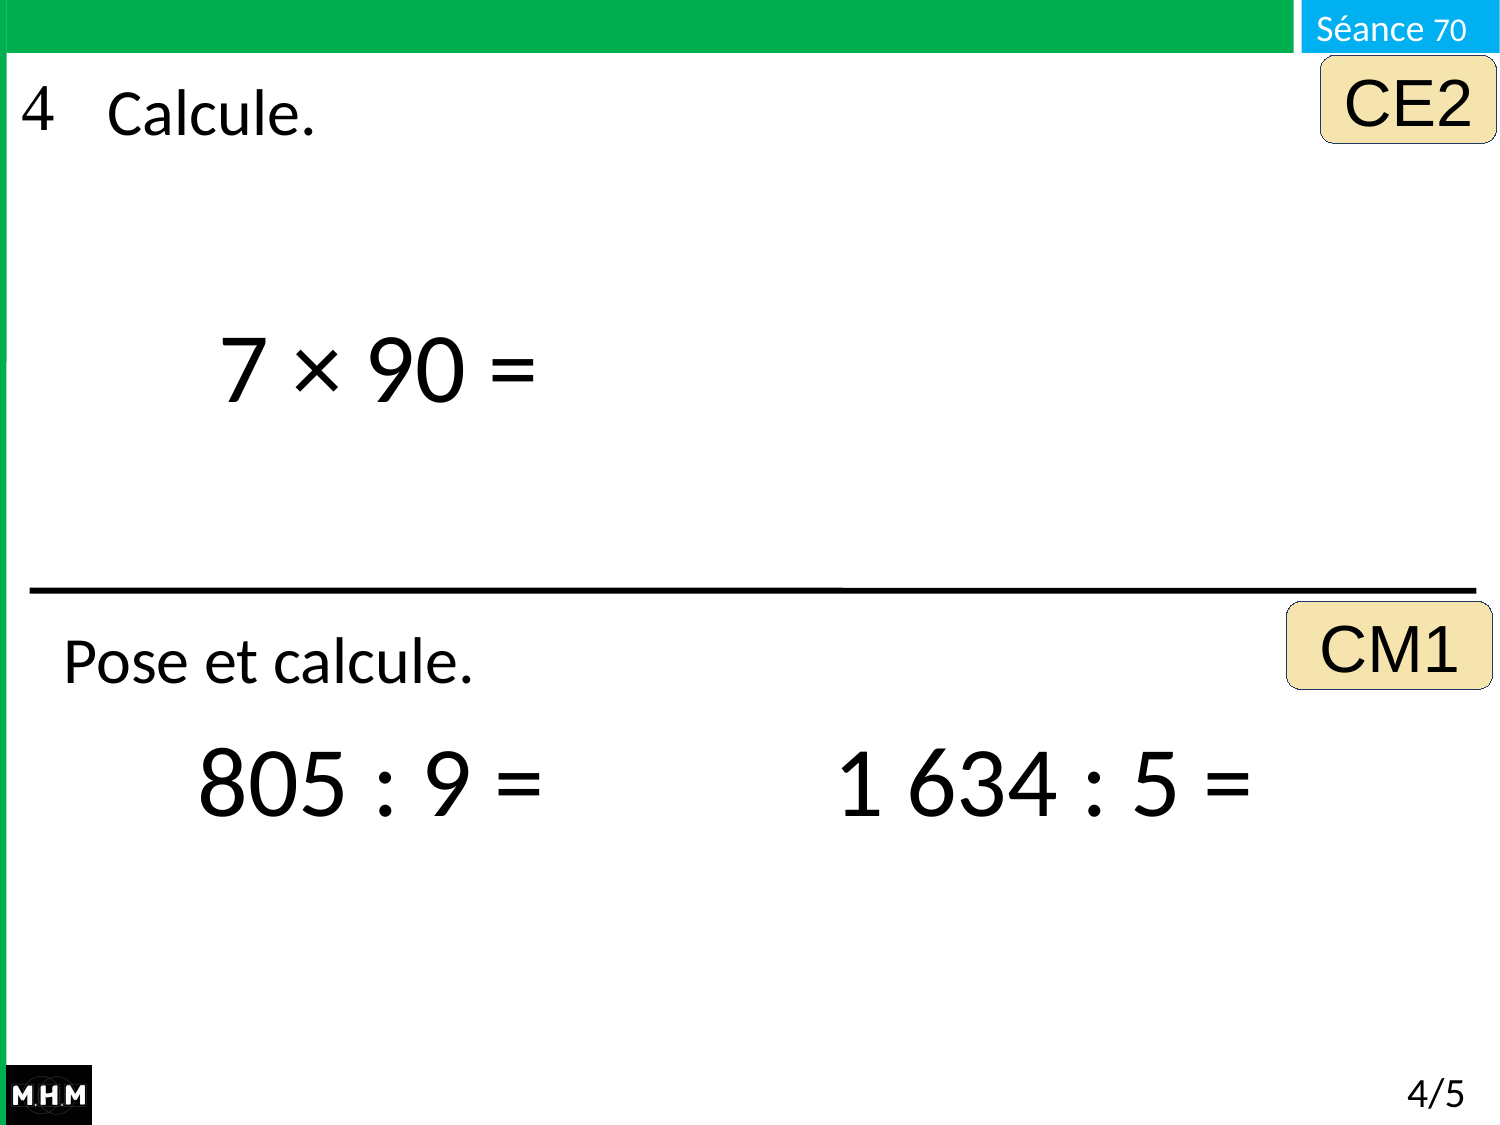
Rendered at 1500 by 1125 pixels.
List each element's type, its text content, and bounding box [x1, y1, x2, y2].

text_box CE2 [1320, 55, 1497, 144]
text_box CM1 [1286, 601, 1493, 690]
text_box 1 634 : 5 = [768, 708, 1340, 844]
list 4/5 [1373, 1064, 1500, 1125]
text_box 805 : 9 = [96, 708, 668, 844]
title Calcule. [92, 71, 1387, 158]
text_box Pose et calcule. [48, 619, 620, 706]
text_box 7 × 90 = [96, 295, 683, 430]
picture [6, 1065, 92, 1125]
